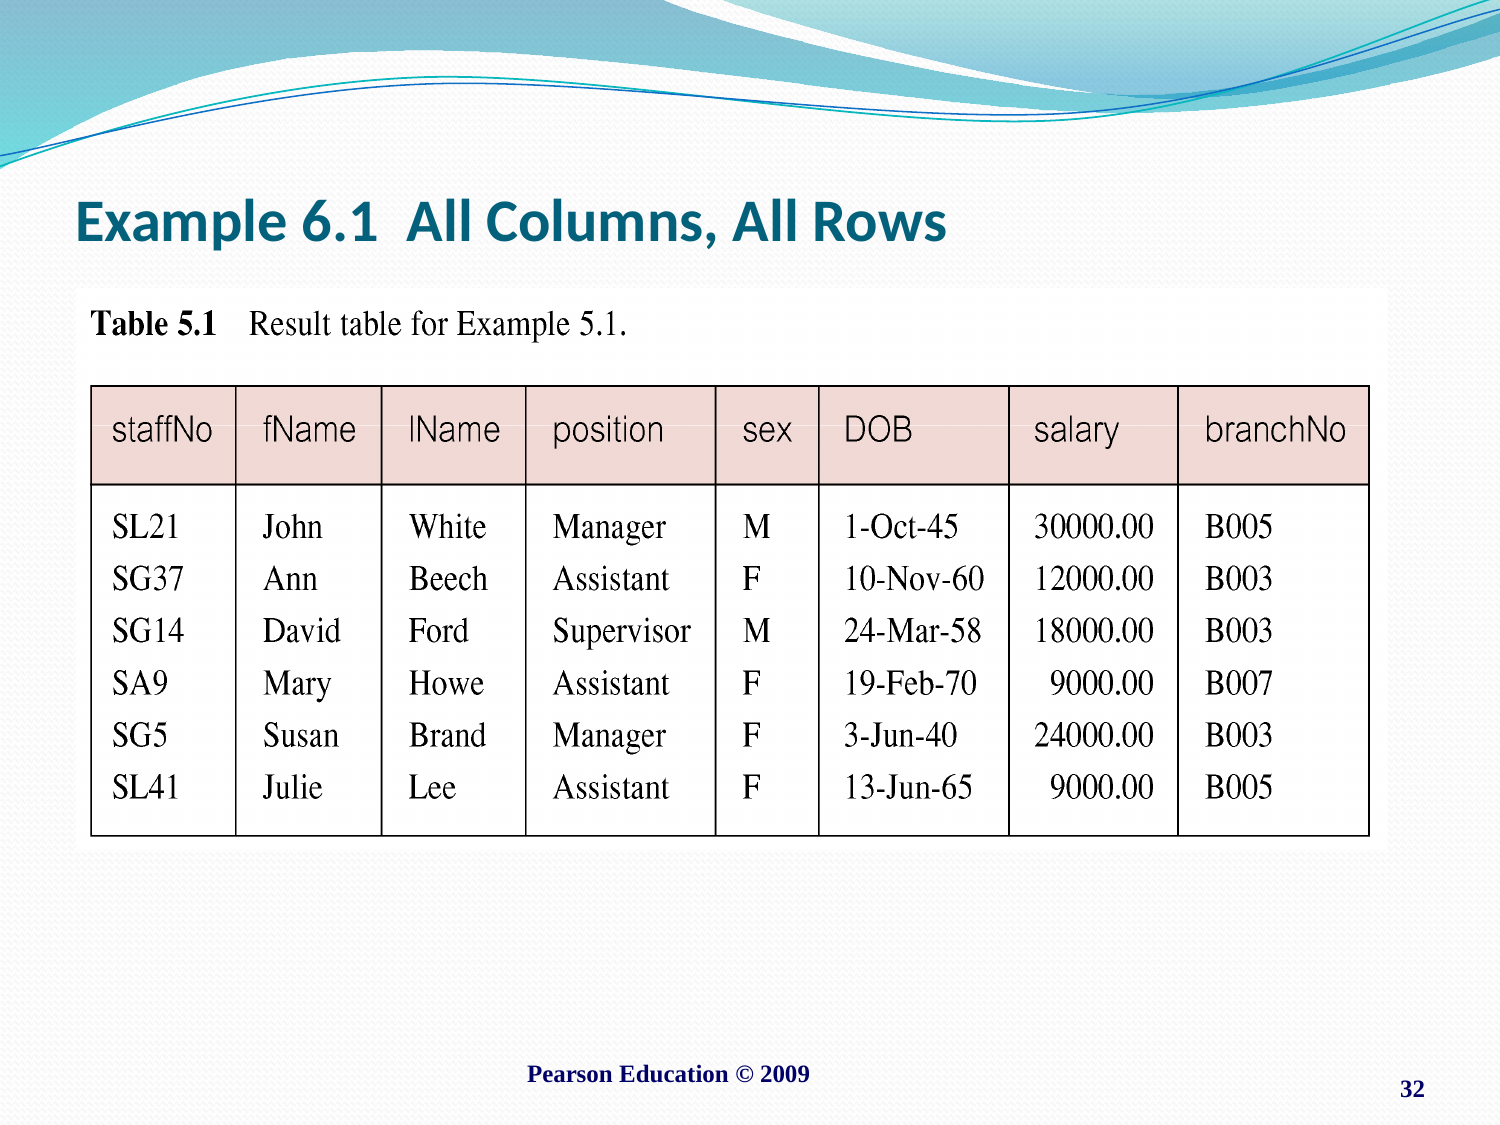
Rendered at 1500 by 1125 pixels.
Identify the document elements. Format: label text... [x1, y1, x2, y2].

text_box Pearson Education © 2009 [512, 1050, 1038, 1095]
picture [76, 287, 1388, 851]
title Example 6.1 All Columns, All Rows [75, 66, 1425, 254]
slide_number 32 [1299, 1042, 1425, 1103]
